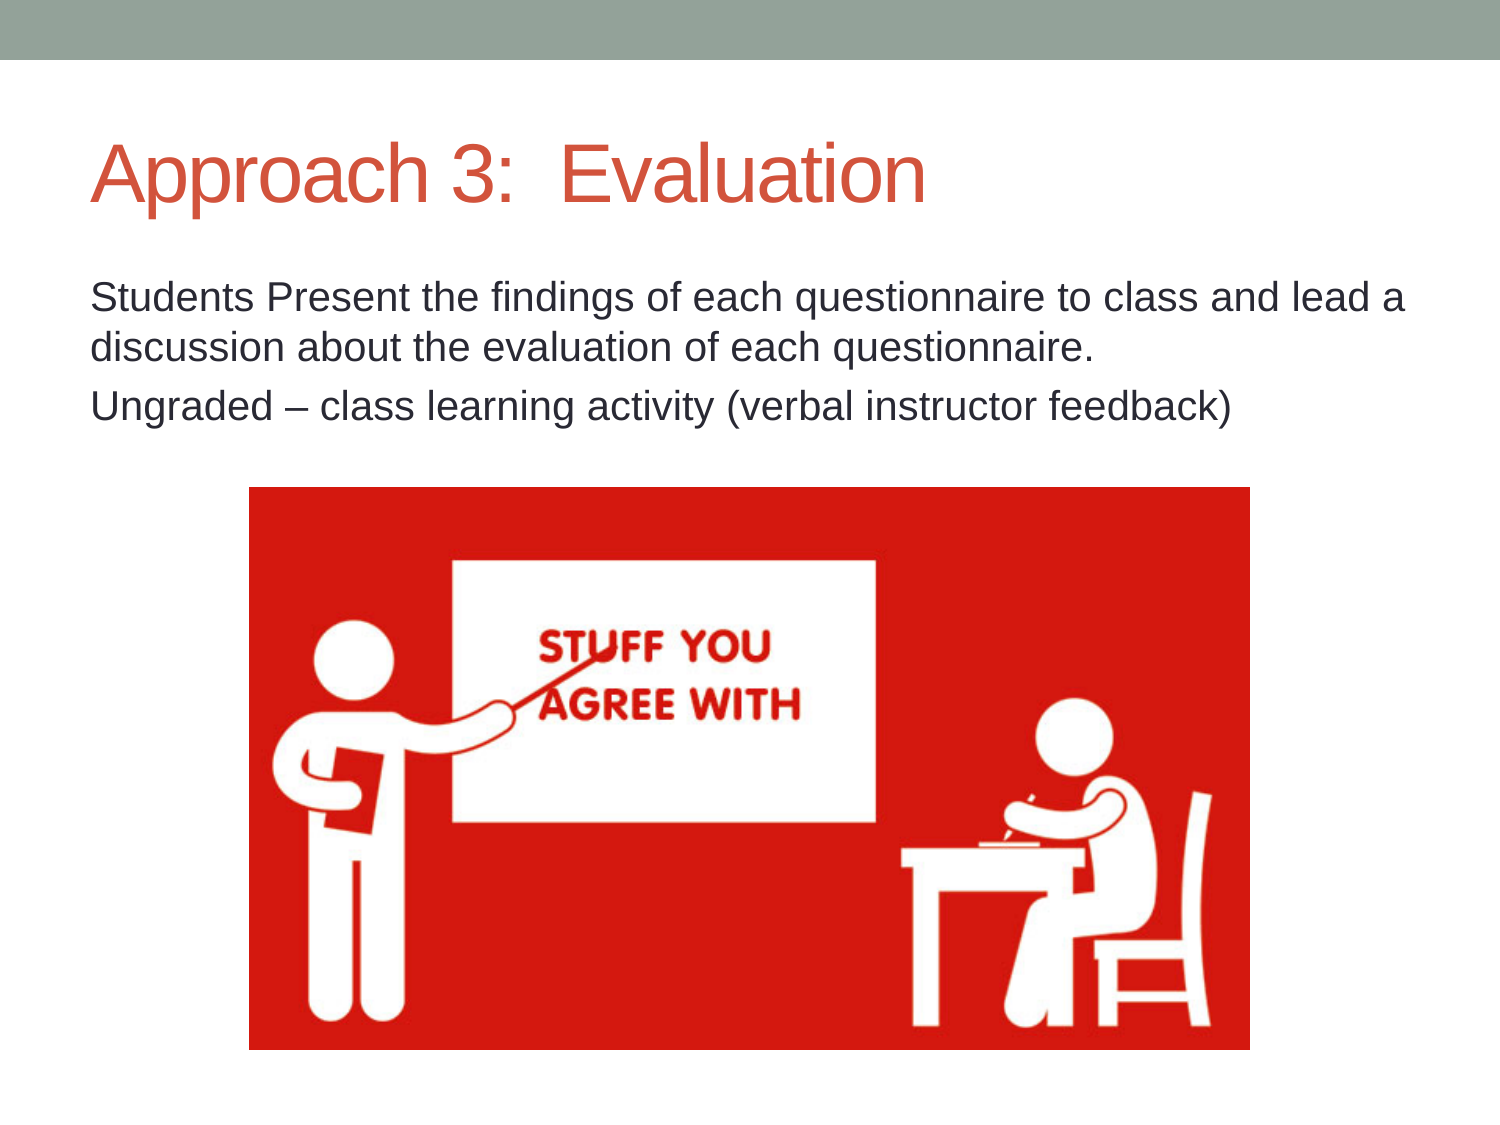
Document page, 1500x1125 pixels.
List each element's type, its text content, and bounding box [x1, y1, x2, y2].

list Students Present the findings of each questionnaire to class and lead a discussion about the evaluation of each questionnaire. Ungraded – class learning activity (verbal instructor feedback) [75, 262, 1425, 1063]
picture [249, 487, 1251, 1051]
title Approach 3: Evaluation [75, 87, 1425, 250]
